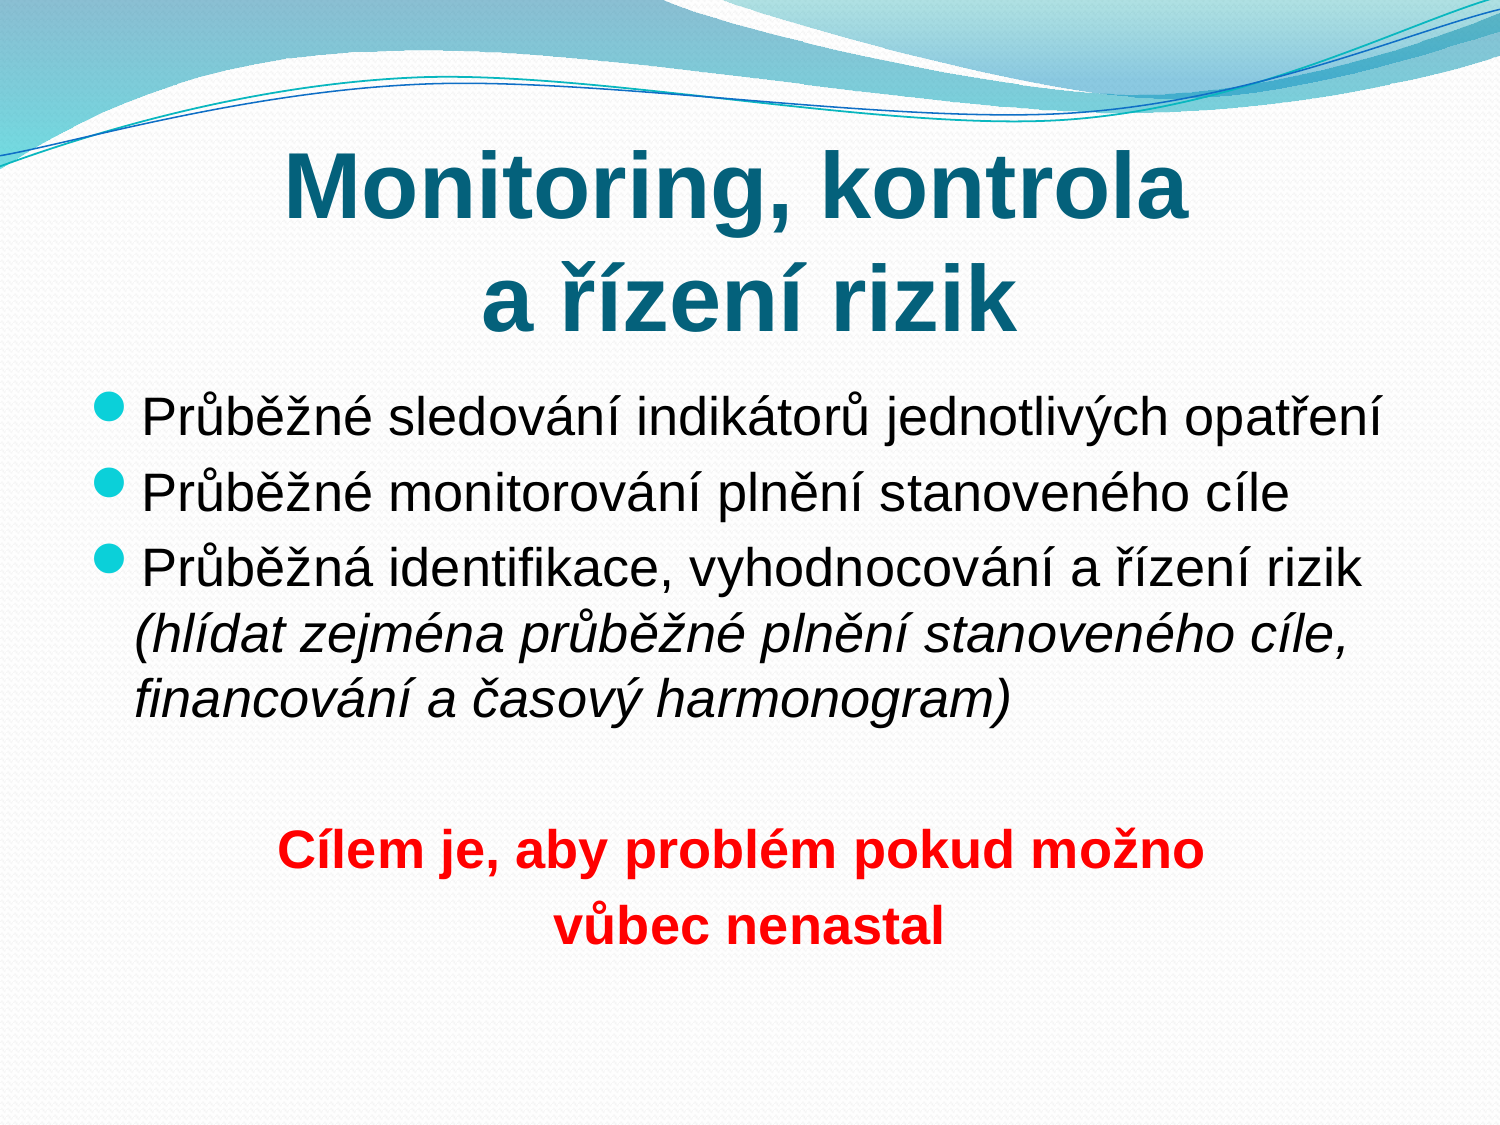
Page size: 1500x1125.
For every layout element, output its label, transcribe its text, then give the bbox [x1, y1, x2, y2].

title Monitoring, kontrola a řízení rizik [75, 115, 1425, 350]
list Průběžné sledování indikátorů jednotlivých opatření Průběžné monitorování plnění stanoveného cíle Průběžná identifikace, vyhodnocování a řízení rizik (hlídat zejména průběžné plnění stanoveného cíle, financování a časový harmonogram) Cílem je, aby problém pokud možno vůbec nenastal [75, 373, 1425, 967]
